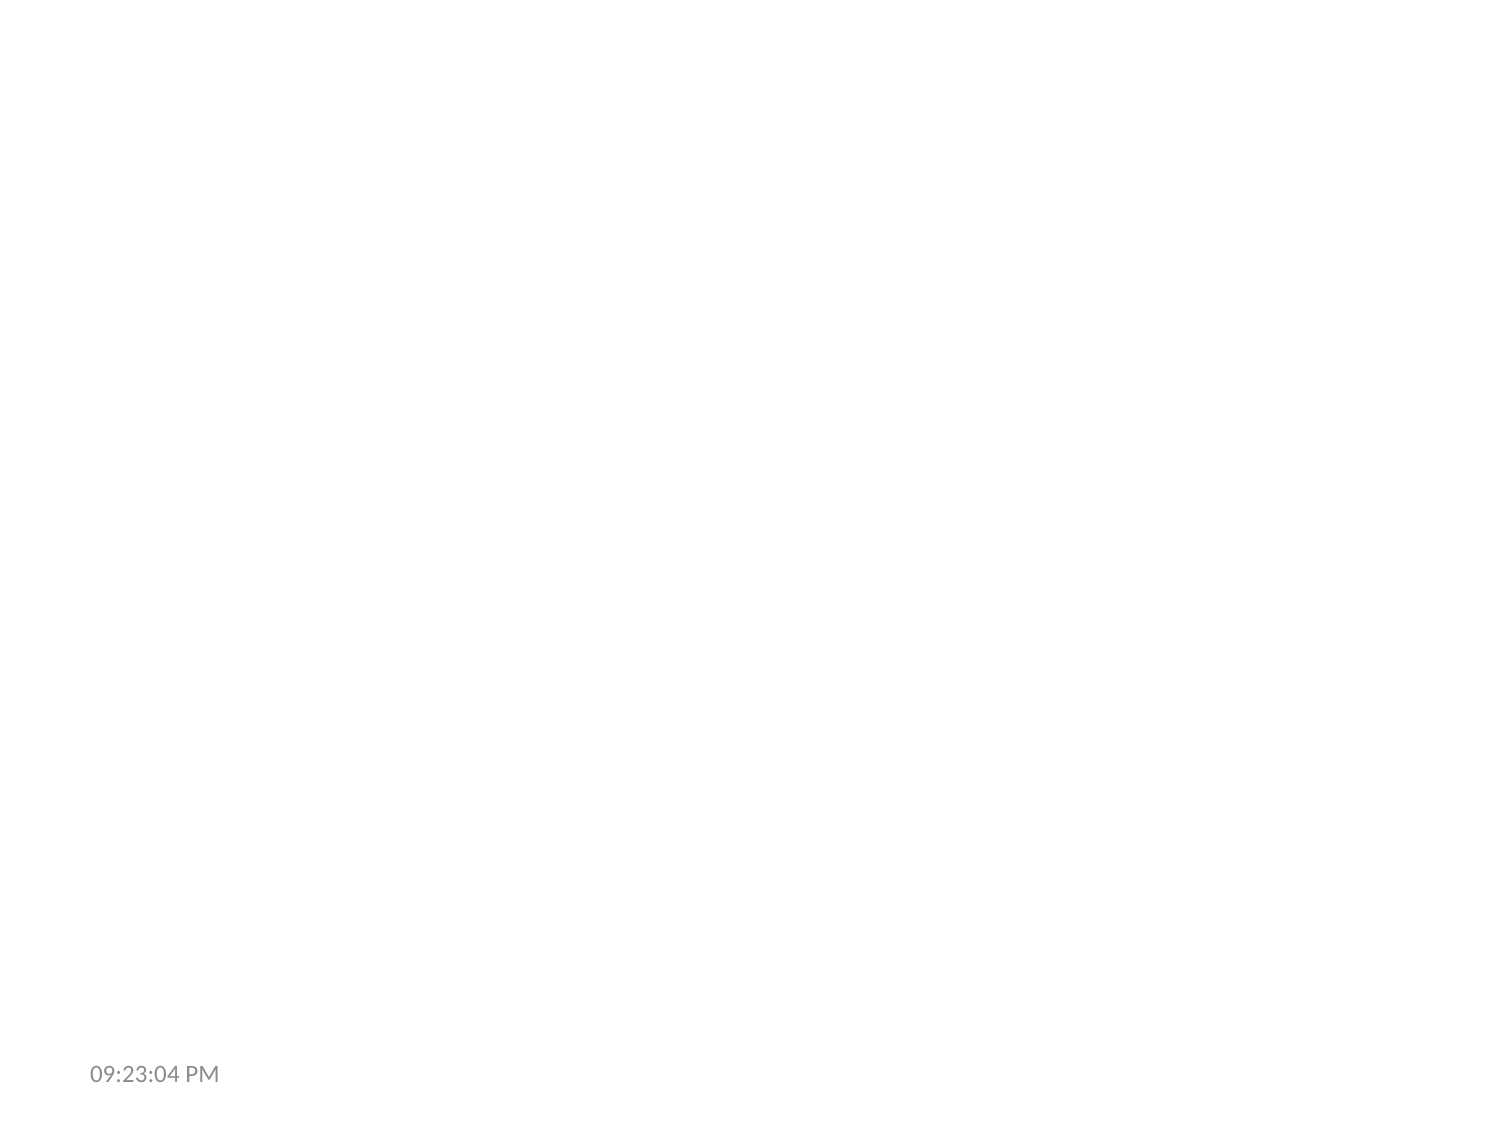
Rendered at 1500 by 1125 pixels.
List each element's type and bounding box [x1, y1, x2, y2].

slide_number [75, 1042, 425, 1103]
